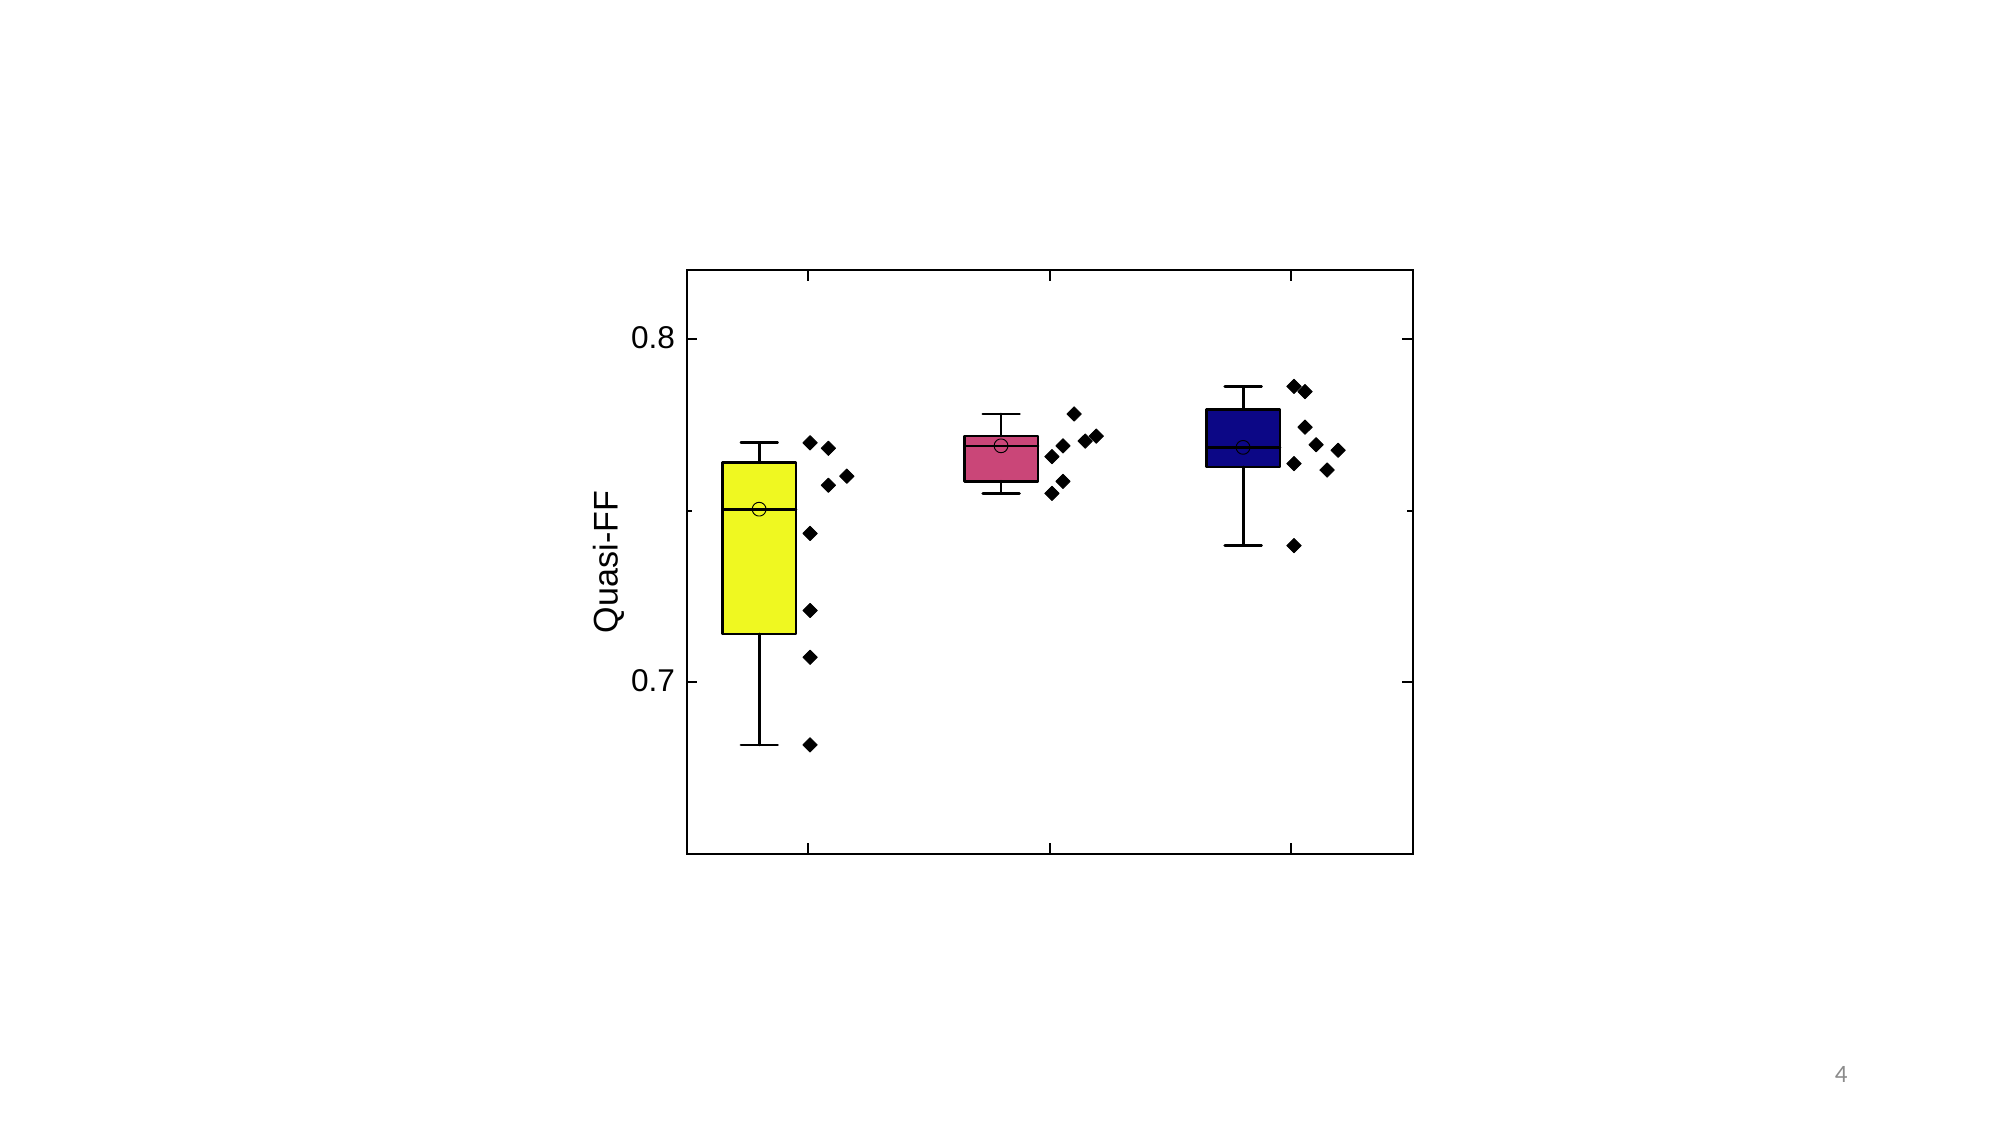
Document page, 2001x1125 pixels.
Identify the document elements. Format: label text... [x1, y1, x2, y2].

picture [577, 239, 1423, 886]
slide_number 4 [1412, 1042, 1863, 1103]
